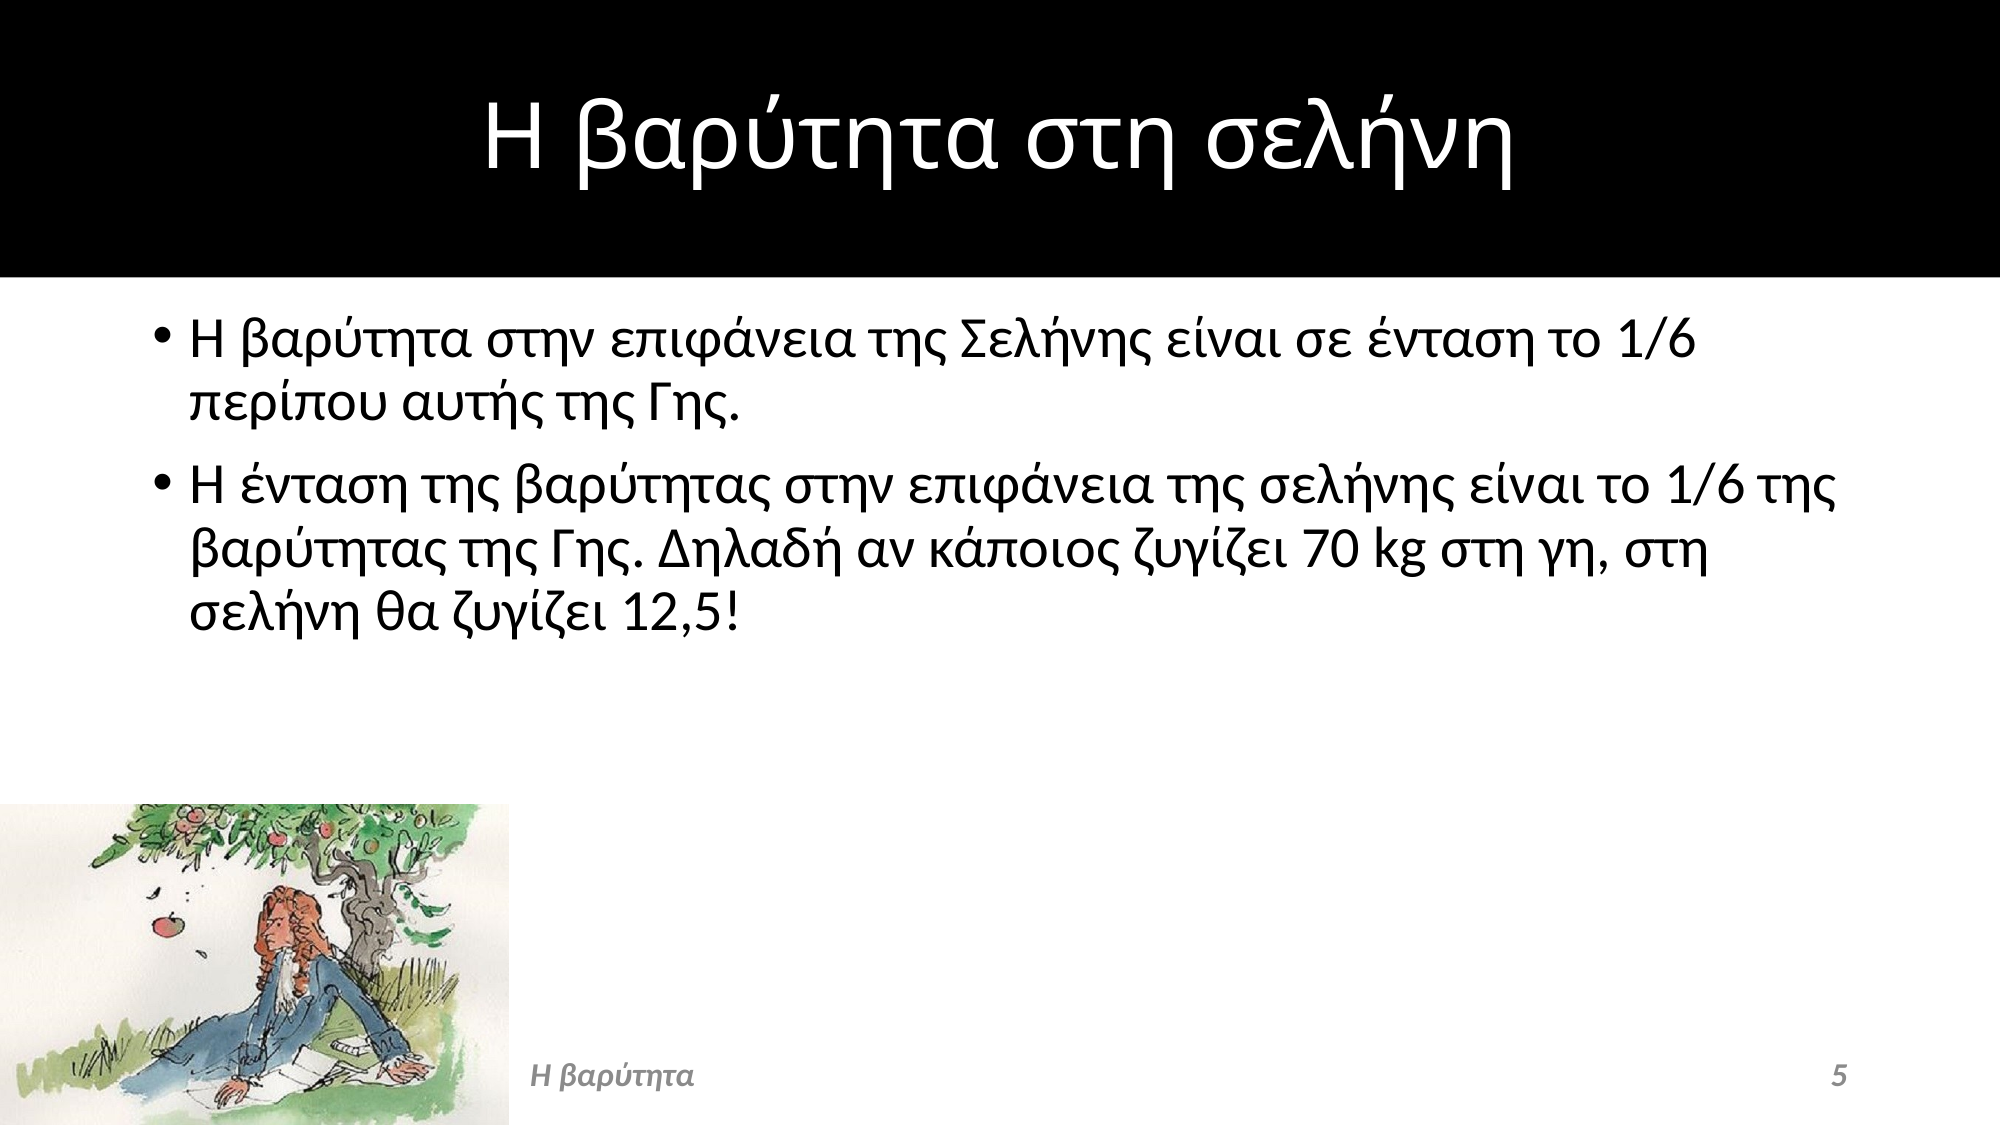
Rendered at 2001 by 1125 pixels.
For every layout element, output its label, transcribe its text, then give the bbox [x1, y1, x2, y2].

title Η βαρύτητα στη σελήνη [0, 0, 2000, 278]
list Η βαρύτητα στην επιφάνεια της Σελήνης είναι σε ένταση το 1/6 περίπου αυτής της Γης. Η ένταση της βαρύτητας στην επιφάνεια της σελήνης είναι το 1/6 της βαρύτητας της Γης. Δηλαδή αν κάποιος ζυγίζει 70 kg στη γη, στη σελήνη θα ζυγίζει 12,5! [137, 299, 1863, 1014]
footer Η βαρύτητα [515, 1042, 1191, 1103]
slide_number 5 [1412, 1042, 1863, 1103]
picture [0, 804, 509, 1125]
